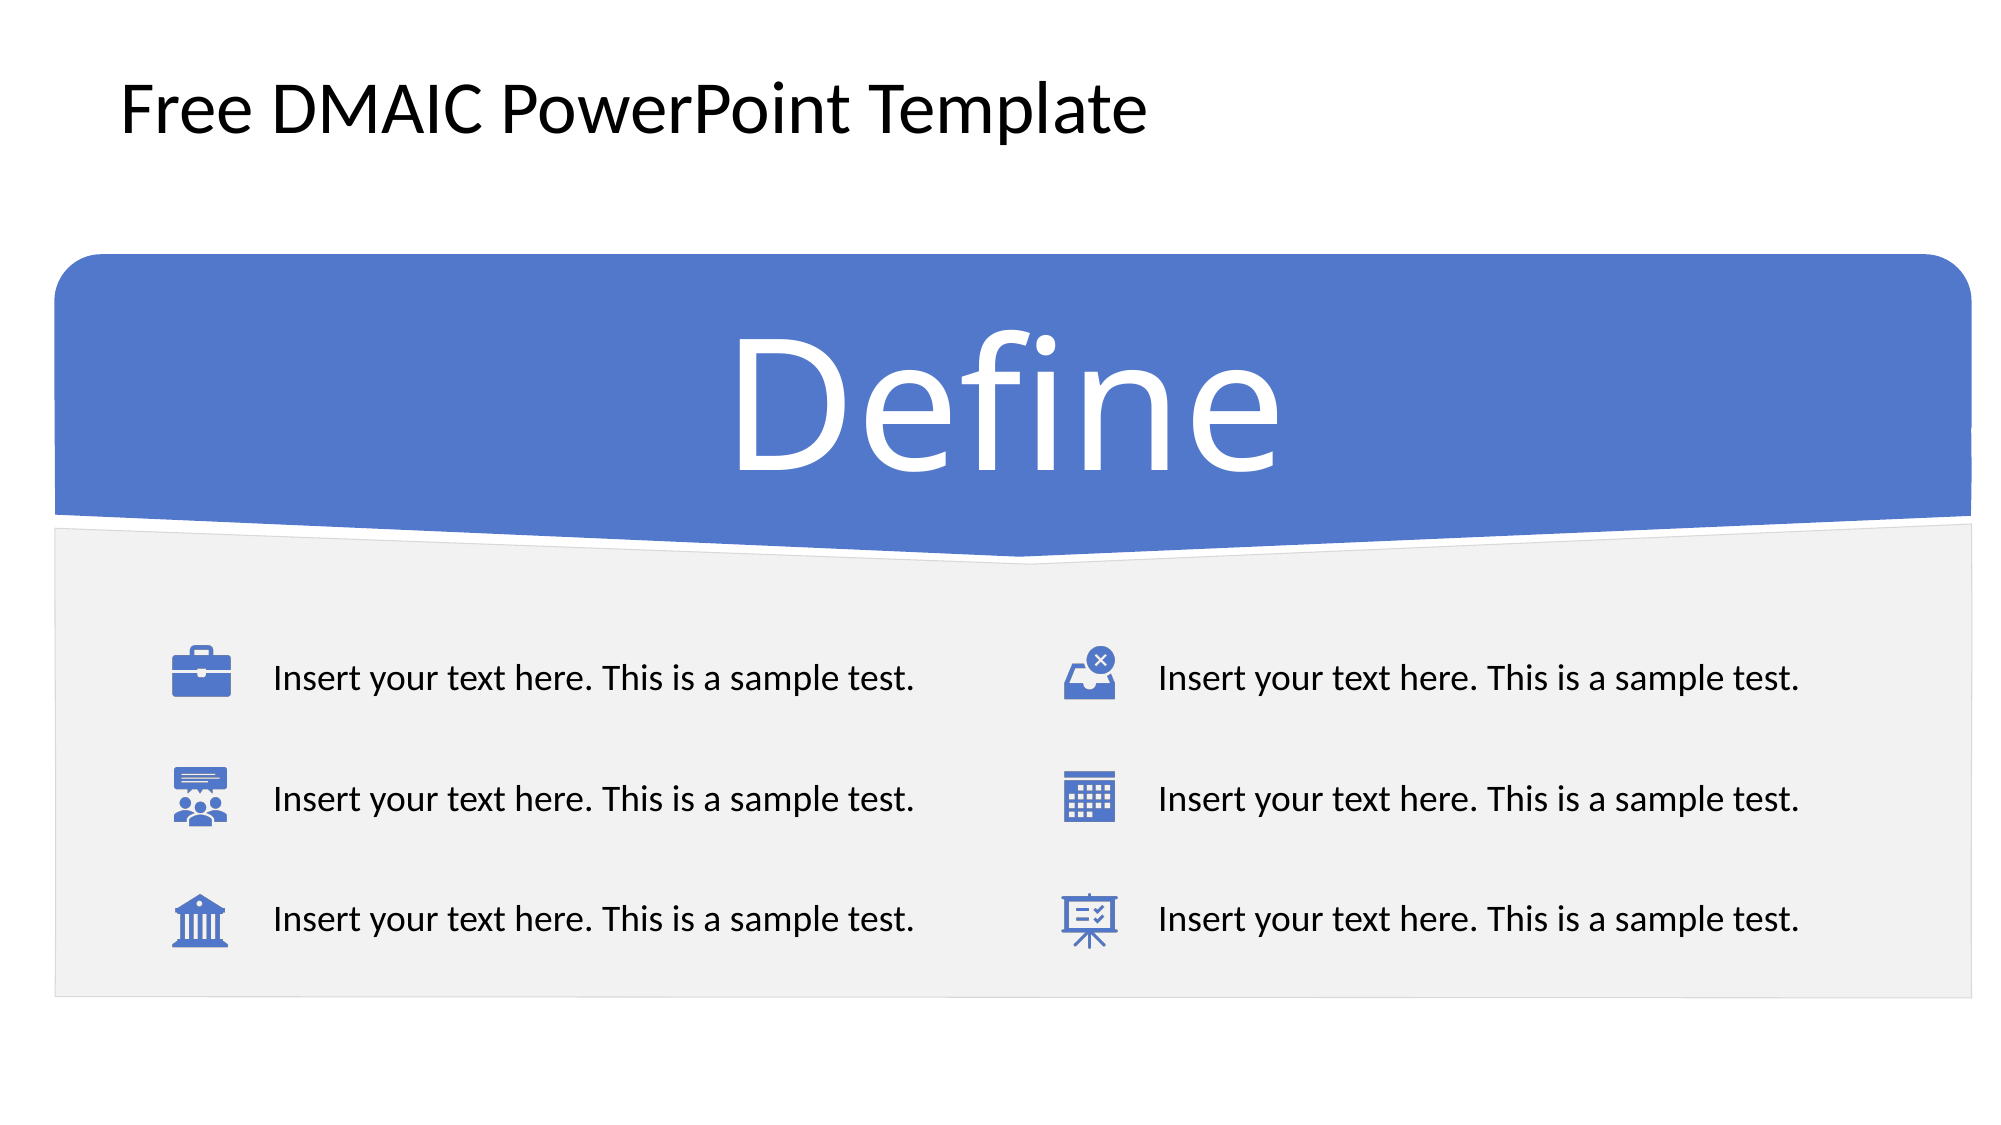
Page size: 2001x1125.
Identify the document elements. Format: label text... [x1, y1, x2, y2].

text_box [52, 521, 1974, 1001]
text_box Define [96, 279, 1914, 515]
title Free DMAIC PowerPoint Template [99, 45, 1900, 162]
text_box [52, 252, 1974, 559]
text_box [164, 637, 1836, 956]
